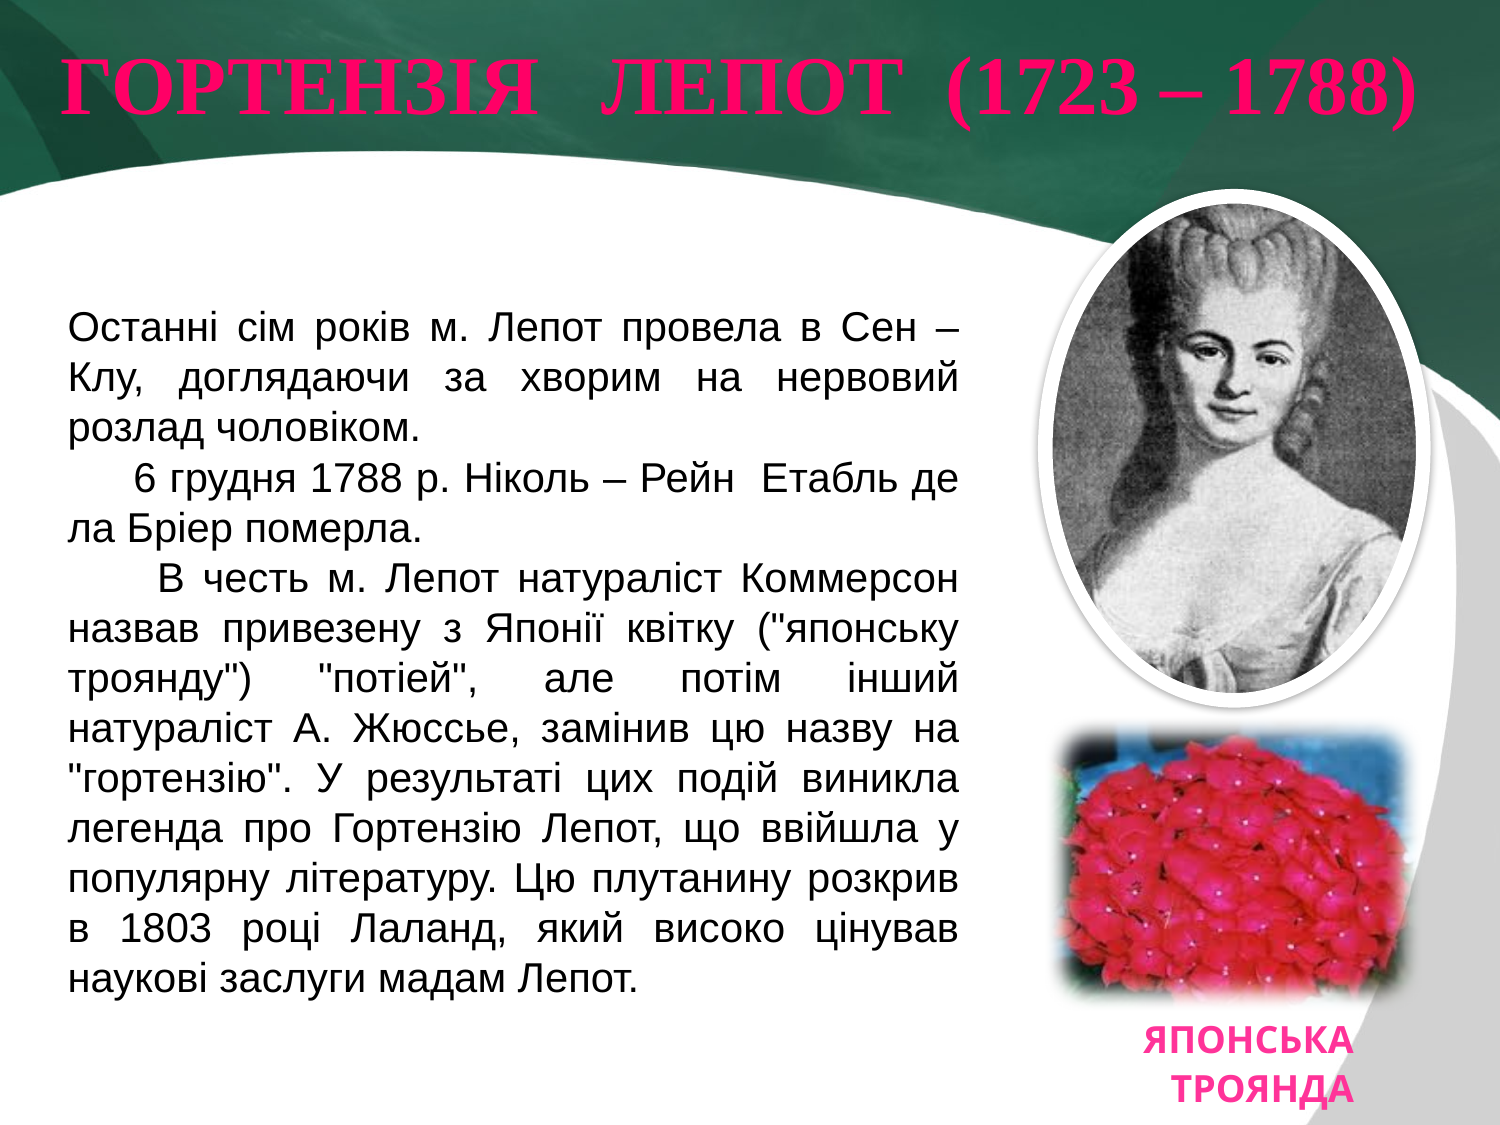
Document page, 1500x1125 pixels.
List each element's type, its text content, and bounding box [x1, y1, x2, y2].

title ГОРТЕНЗІЯ ЛЕПОТ (1723 – 1788) [0, 0, 1500, 163]
text_box Останні сім років м. Лепот провела в Сен – Клу, доглядаючи за хворим на нервовий розлад чоловіком. 6 грудня 1788 р. Ніколь – Рейн Етабль де ла Бріер померла. В честь м. Лепот натураліст Коммерсон назвав привезену з Японії квітку ("японську троянду") "потіей", але потім інший натураліст А. Жюссье, замінив цю назву на "гортензію". У результаті цих подій виникла легенда про Гортензію Лепот, що ввійшла у популярну літературу. Цю плутанину розкрив в 1803 році Лаланд, який високо цінував наукові заслуги мадам Лепот. [53, 292, 975, 1008]
text_box ЯПОНСЬКА ТРОЯНДА [1021, 987, 1447, 1083]
picture [0, 163, 1500, 1125]
